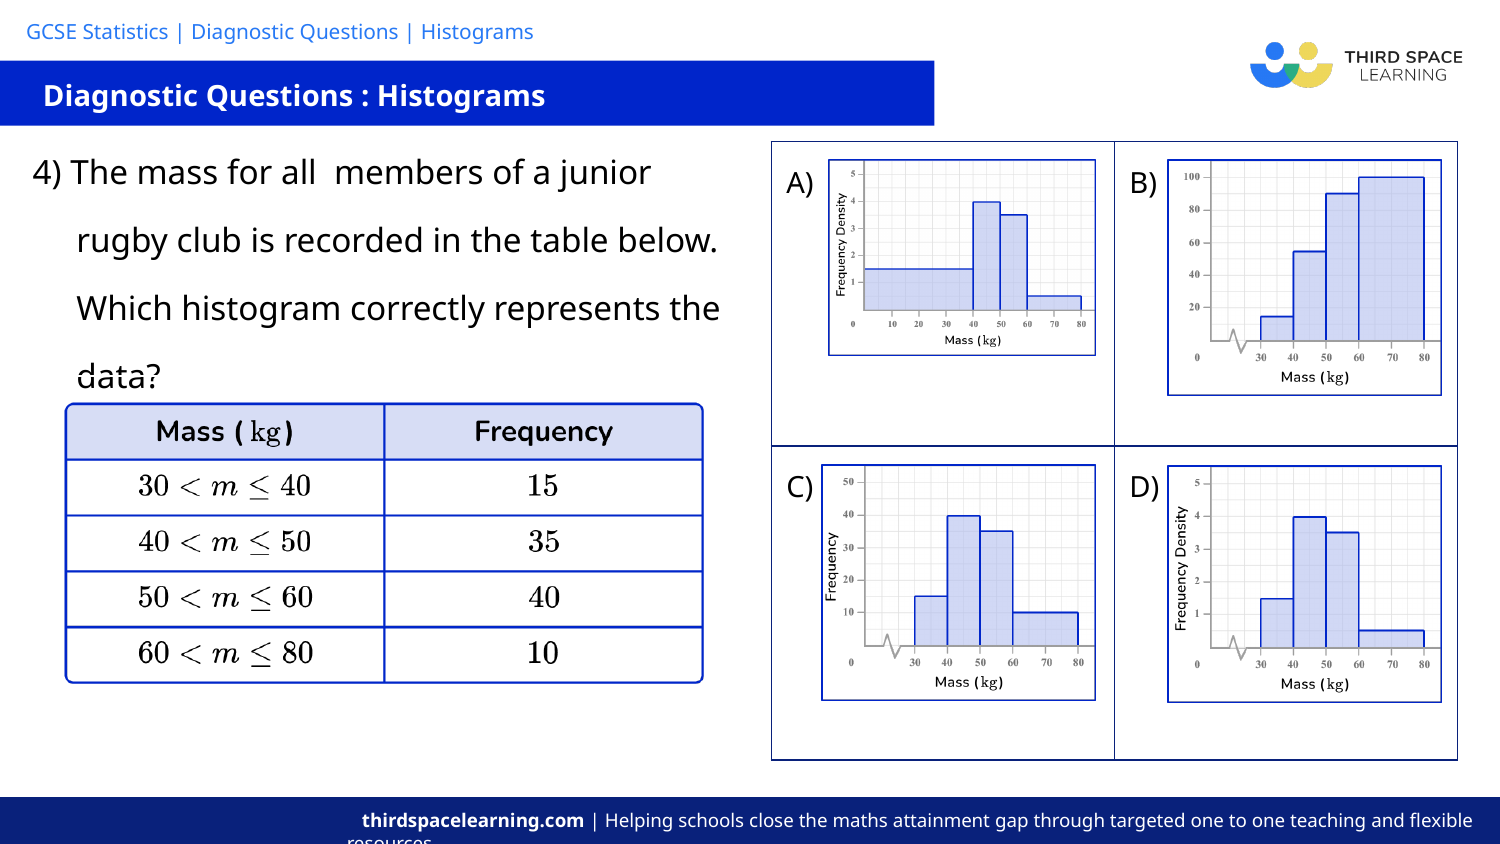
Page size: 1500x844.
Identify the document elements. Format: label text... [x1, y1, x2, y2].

picture [64, 402, 704, 685]
table_header A) [772, 142, 1114, 445]
picture [1167, 465, 1442, 703]
text_box Diagnostic Questions : Histograms [27, 61, 778, 127]
table_header B) [1115, 142, 1457, 445]
table_cell C) [772, 447, 1114, 759]
picture [828, 158, 1096, 356]
picture [1250, 33, 1465, 99]
picture [1167, 158, 1442, 397]
picture [821, 463, 1096, 702]
table_cell D) [1115, 447, 1457, 759]
